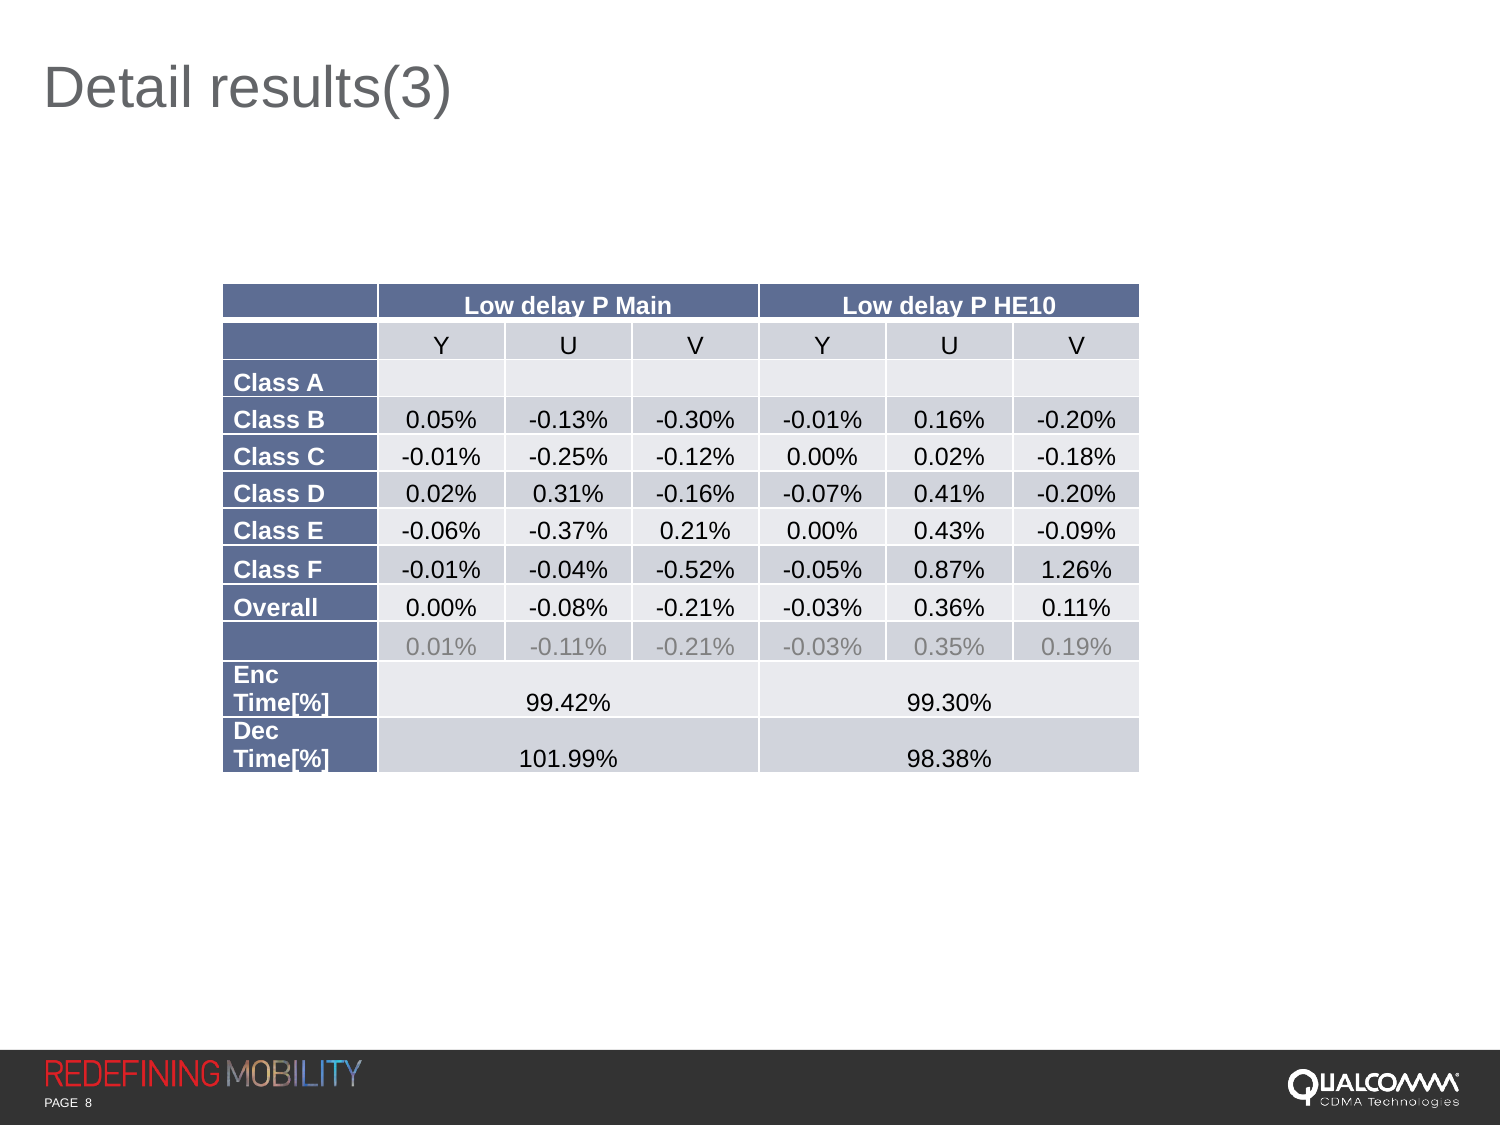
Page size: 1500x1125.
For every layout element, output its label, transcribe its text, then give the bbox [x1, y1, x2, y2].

table_header Low delay P HE10 [760, 284, 1139, 317]
table_cell 98.38% [760, 718, 1139, 772]
table_cell 101.99% [379, 718, 758, 772]
table_cell -0.37% [506, 509, 631, 544]
table_cell -0.03% [760, 622, 885, 660]
table_cell Y [760, 323, 885, 359]
table_cell -0.21% [633, 622, 758, 660]
table_cell 0.31% [506, 472, 631, 507]
table_cell -0.01% [379, 435, 504, 470]
table_cell -0.09% [1014, 509, 1139, 544]
table_cell 99.42% [379, 662, 758, 716]
table_cell 0.87% [887, 546, 1012, 583]
table_header Low delay P Main [379, 284, 758, 317]
table_header [223, 284, 377, 317]
table_cell Class B [223, 397, 377, 433]
table_cell Class E [223, 509, 377, 544]
table_cell Class F [223, 546, 377, 583]
table_cell 0.43% [887, 509, 1012, 544]
table_cell [223, 622, 377, 660]
table_cell [223, 323, 377, 359]
table_cell -0.21% [633, 585, 758, 620]
table_cell 0.00% [760, 435, 885, 470]
table_cell 0.00% [379, 585, 504, 620]
table_cell 0.00% [760, 509, 885, 544]
table_cell [633, 360, 758, 396]
picture [30, 1048, 372, 1099]
table_cell -0.30% [633, 397, 758, 433]
table_cell V [1014, 323, 1139, 359]
table_cell 0.05% [379, 397, 504, 433]
table_cell Class A [223, 360, 377, 396]
table_cell [1014, 360, 1139, 396]
table_cell -0.05% [760, 546, 885, 583]
table_cell Overall [223, 585, 377, 620]
table_cell -0.01% [379, 546, 504, 583]
table_cell 0.16% [887, 397, 1012, 433]
table_cell Class D [223, 472, 377, 507]
table_cell -0.13% [506, 397, 631, 433]
table_cell -0.12% [633, 435, 758, 470]
picture [1278, 1058, 1478, 1114]
table_cell 0.01% [379, 622, 504, 660]
table_cell -0.25% [506, 435, 631, 470]
table_cell 0.35% [887, 622, 1012, 660]
table_cell -0.07% [760, 472, 885, 507]
table_cell 0.19% [1014, 622, 1139, 660]
table_cell -0.18% [1014, 435, 1139, 470]
table_cell [887, 360, 1012, 396]
table_cell 0.11% [1014, 585, 1139, 620]
table_cell Class C [223, 435, 377, 470]
table_cell -0.08% [506, 585, 631, 620]
table_cell -0.20% [1014, 472, 1139, 507]
title Detail results(3) [28, 44, 1462, 138]
table_cell -0.16% [633, 472, 758, 507]
table_cell V [633, 323, 758, 359]
table_cell [760, 360, 885, 396]
table_cell Y [379, 323, 504, 359]
table_cell -0.52% [633, 546, 758, 583]
table_cell 99.30% [760, 662, 1139, 716]
table_cell 0.41% [887, 472, 1012, 507]
table_cell -0.04% [506, 546, 631, 583]
table_cell -0.03% [760, 585, 885, 620]
table_cell Dec Time[%] [223, 718, 377, 772]
table_cell 0.36% [887, 585, 1012, 620]
table_cell 0.02% [379, 472, 504, 507]
table_cell 1.26% [1014, 546, 1139, 583]
table_cell Enc Time[%] [223, 662, 377, 716]
table_cell [506, 360, 631, 396]
table_cell U [887, 323, 1012, 359]
table_cell -0.01% [760, 397, 885, 433]
table_cell -0.20% [1014, 397, 1139, 433]
table_cell 0.02% [887, 435, 1012, 470]
table_cell 0.21% [633, 509, 758, 544]
table_cell -0.06% [379, 509, 504, 544]
table_cell [379, 360, 504, 396]
table_cell U [506, 323, 631, 359]
table_cell -0.11% [506, 622, 631, 660]
